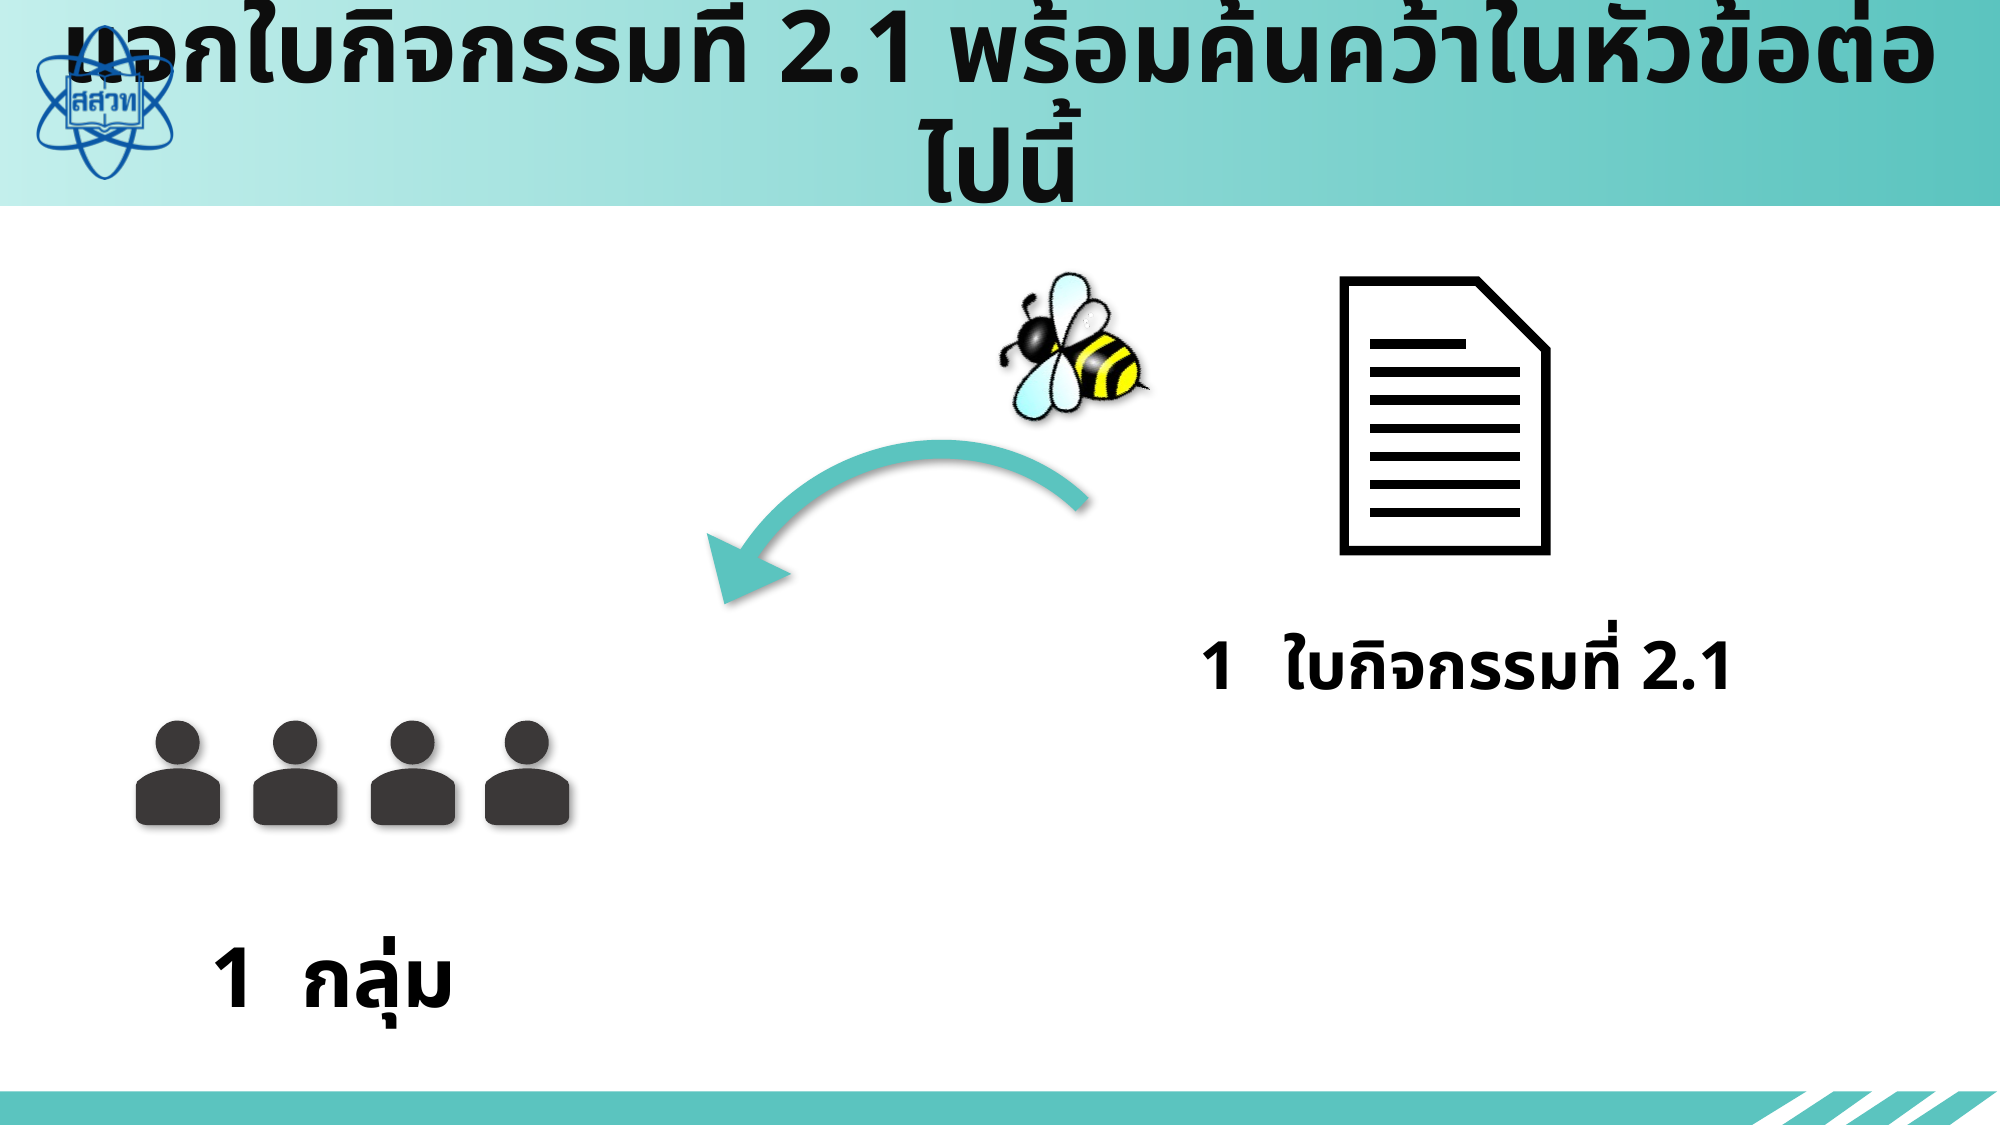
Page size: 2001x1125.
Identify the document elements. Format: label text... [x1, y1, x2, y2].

picture [36, 25, 174, 180]
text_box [135, 720, 570, 826]
text_box 1 กลุ่ม [195, 916, 472, 1032]
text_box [1256, 281, 1679, 712]
text_box แจกใบกิจกรรมที่ 2.1 พร้อมค้นคว้าในหัวข้อต่อไปนี้ [0, 0, 2000, 206]
picture [951, 246, 1170, 463]
text_box [718, 448, 1083, 653]
